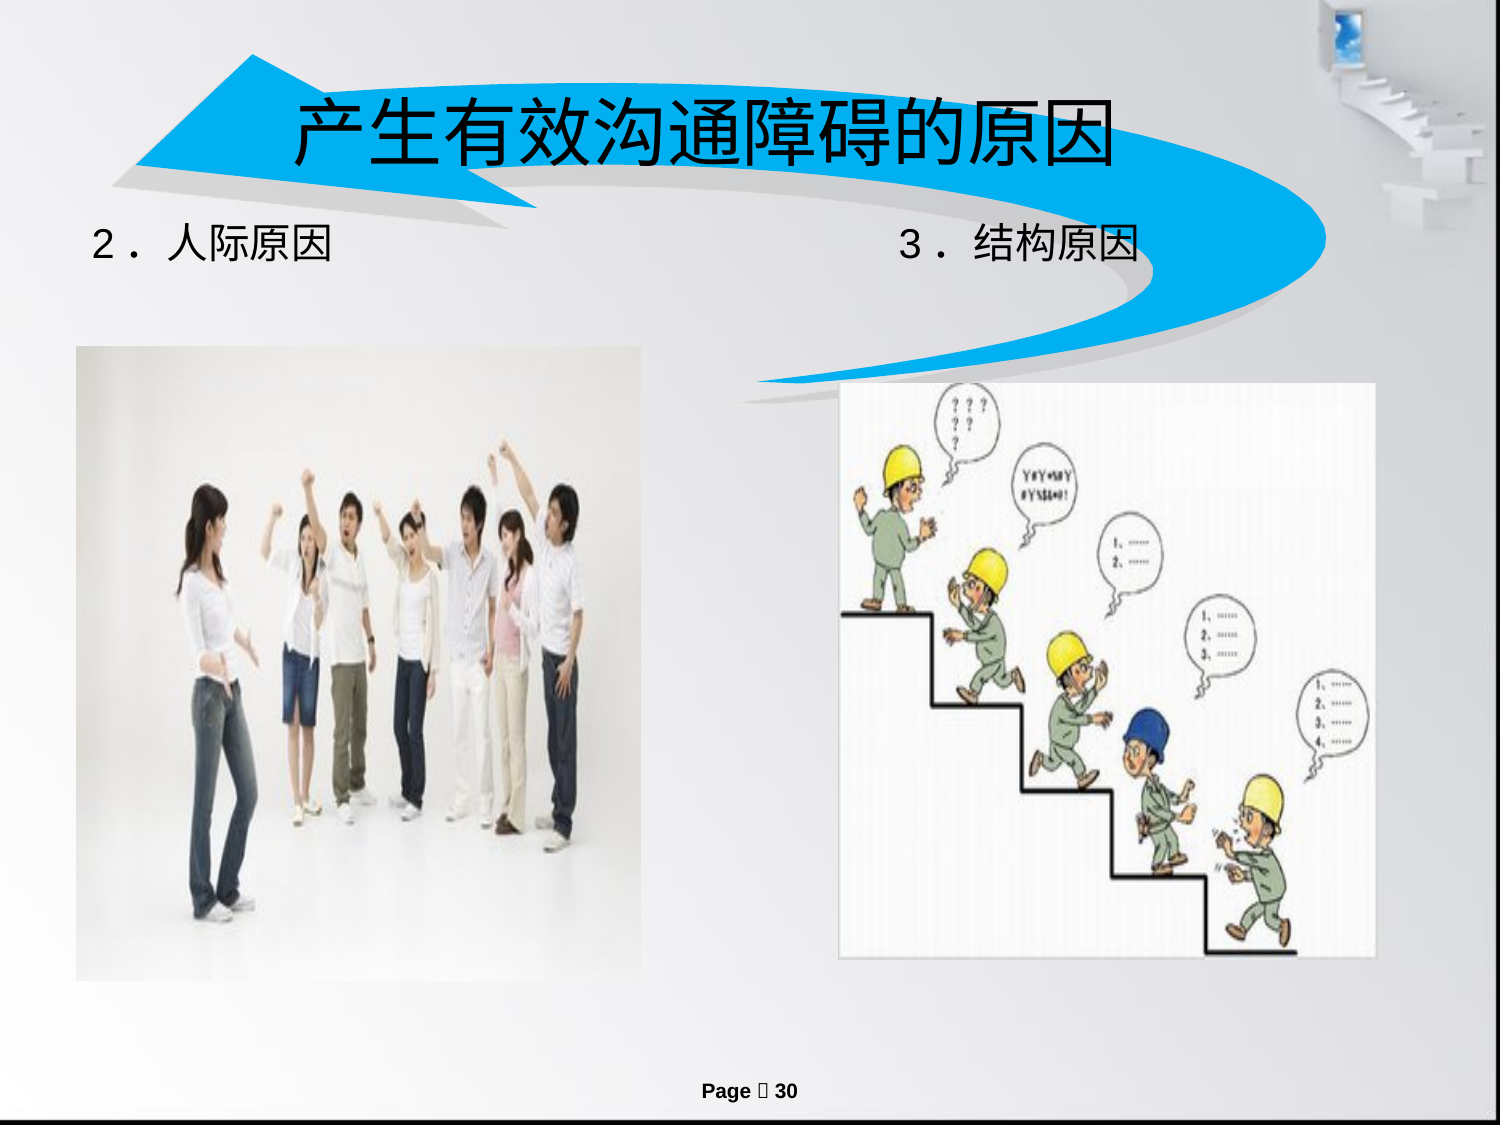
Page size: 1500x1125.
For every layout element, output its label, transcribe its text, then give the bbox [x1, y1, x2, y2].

text_box [135, 54, 297, 181]
picture [0, 0, 1500, 1125]
list 2．人际原因 3．结构原因 [76, 184, 1424, 1036]
text_box 产生有效沟通障碍的原因 [277, 78, 1291, 183]
